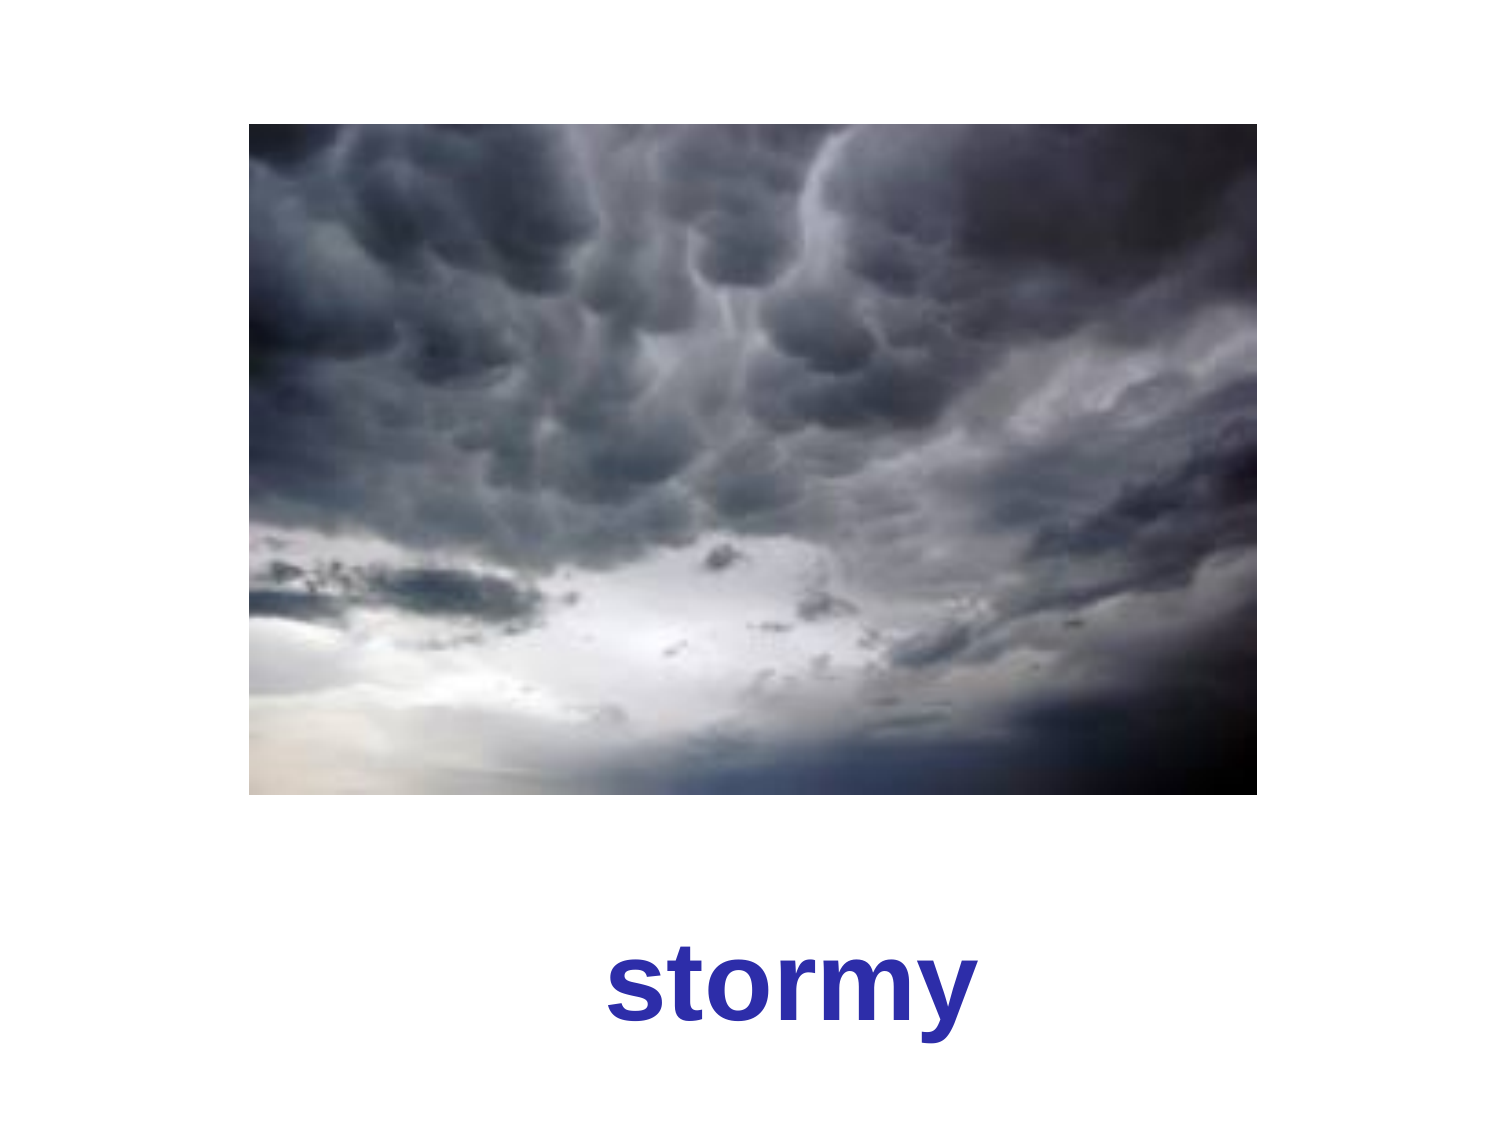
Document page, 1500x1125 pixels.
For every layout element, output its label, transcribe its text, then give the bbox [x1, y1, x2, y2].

text_box stormy [589, 899, 995, 1050]
picture [249, 124, 1257, 796]
